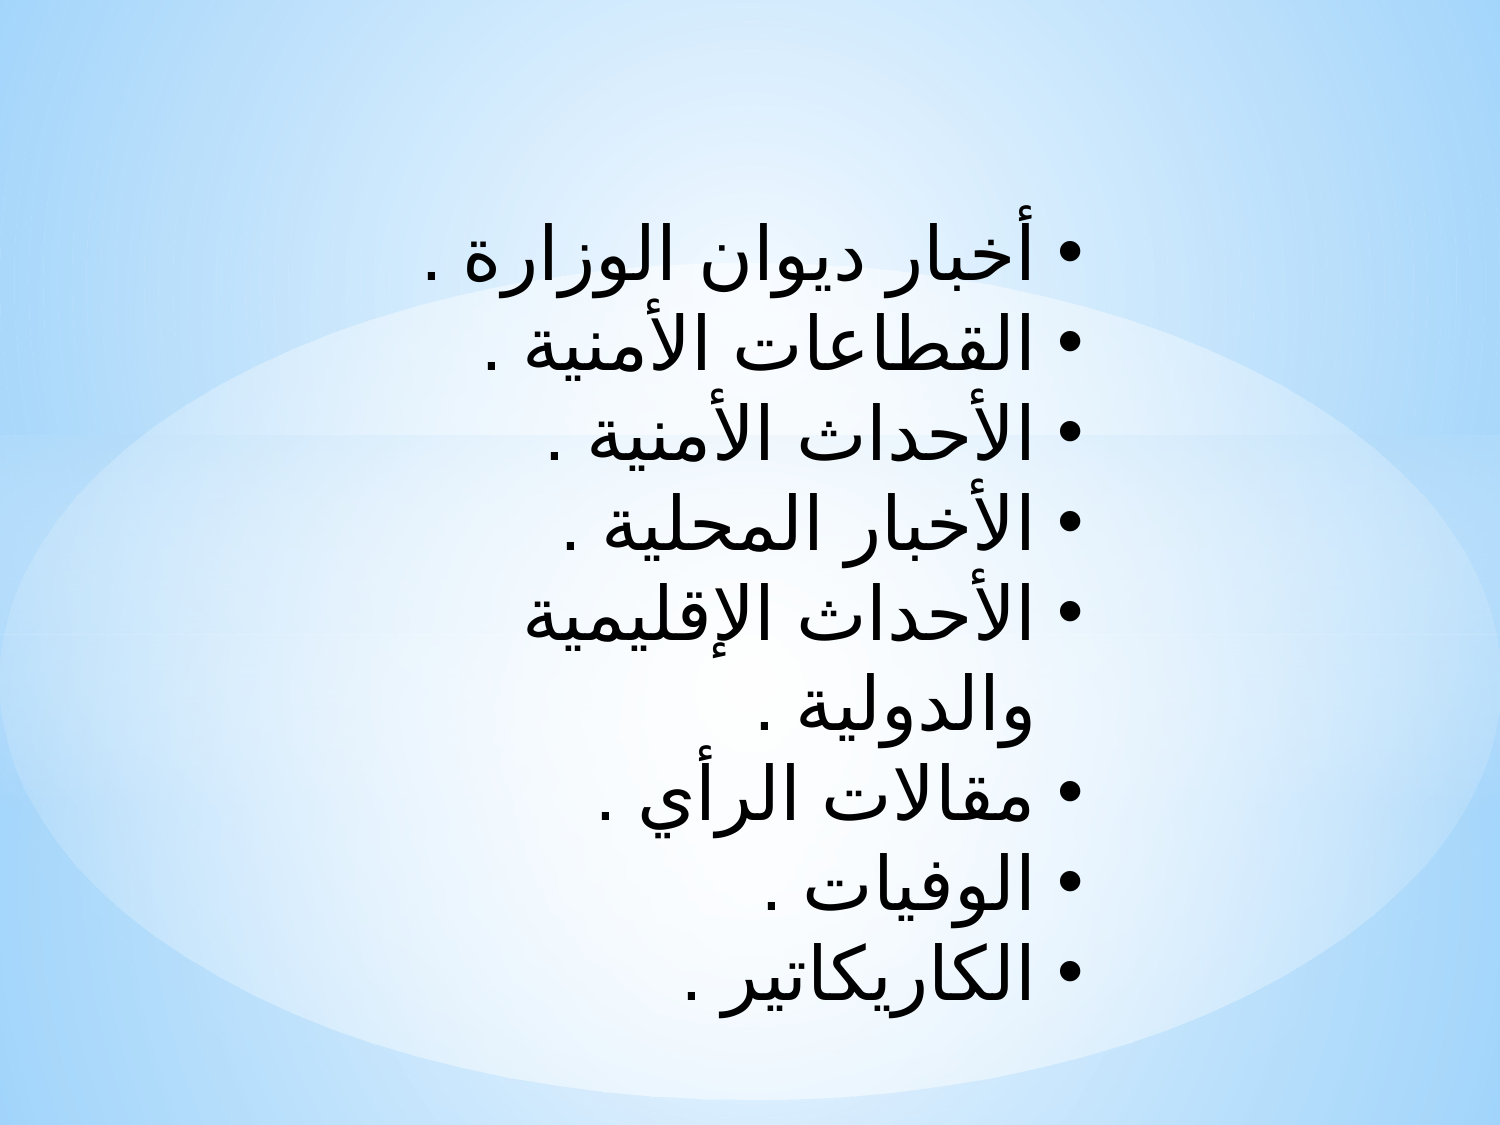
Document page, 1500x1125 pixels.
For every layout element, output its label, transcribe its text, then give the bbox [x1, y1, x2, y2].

text_box أخبار ديوان الوزارة . القطاعات الأمنية . الأحداث الأمنية . الأخبار المحلية . الأحداث الإقليمية والدولية . مقالات الرأي . الوفيات . الكاريكاتير . [348, 198, 1099, 1023]
